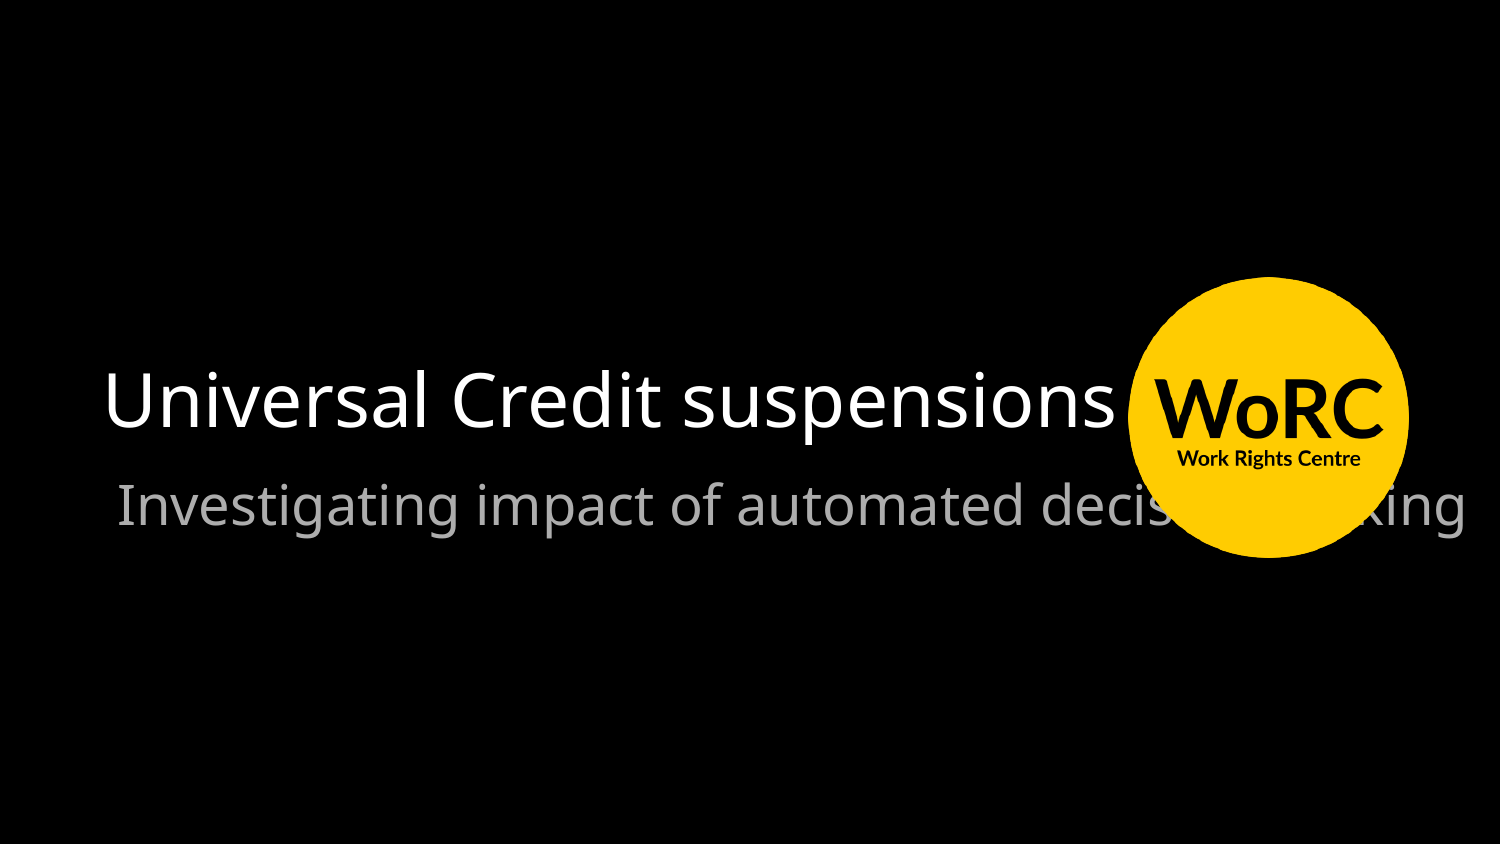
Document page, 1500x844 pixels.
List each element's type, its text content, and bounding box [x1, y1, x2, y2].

picture [1128, 277, 1409, 558]
subtitle Investigating impact of automated decision making [1415, 450, 1500, 558]
title Universal Credit suspensions [87, 128, 1486, 465]
subtitle Investigating impact of automated decision making [102, 450, 1123, 558]
